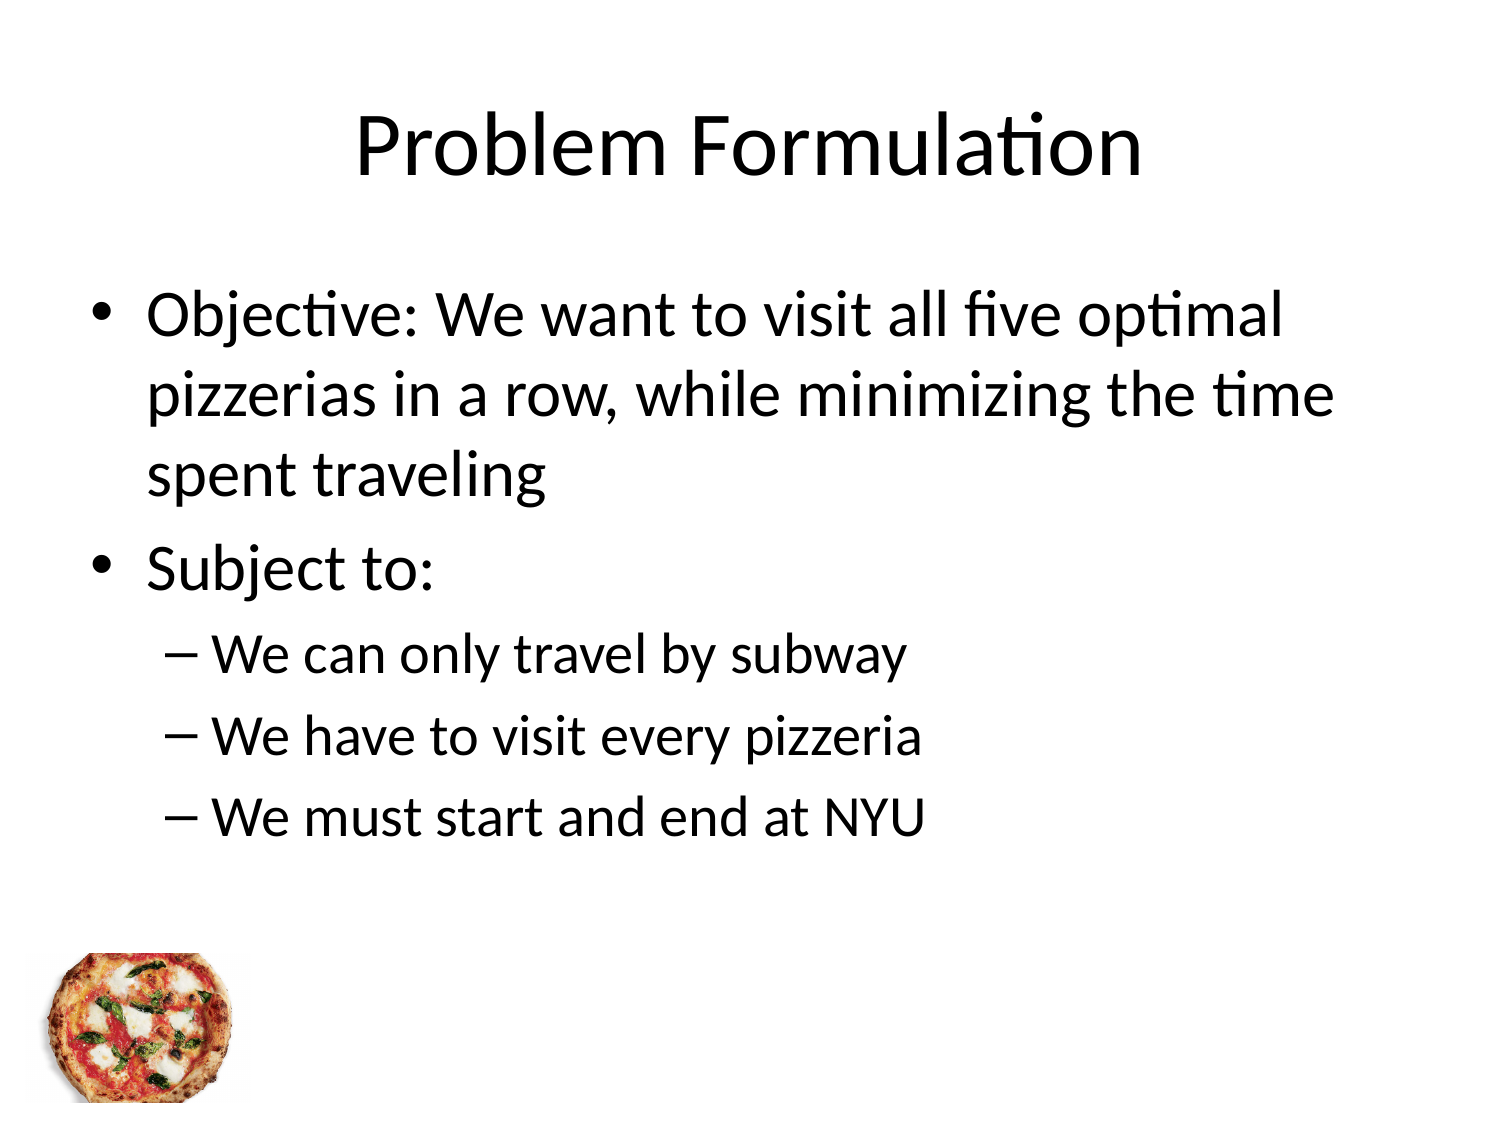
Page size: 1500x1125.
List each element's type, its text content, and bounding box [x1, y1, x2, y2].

list Objective: We want to visit all five optimal pizzerias in a row, while minimizing the time spent traveling Subject to: We can only travel by subway We have to visit every pizzeria We must start and end at NYU [75, 262, 1425, 1005]
picture [24, 952, 252, 1105]
title Problem Formulation [75, 45, 1425, 233]
